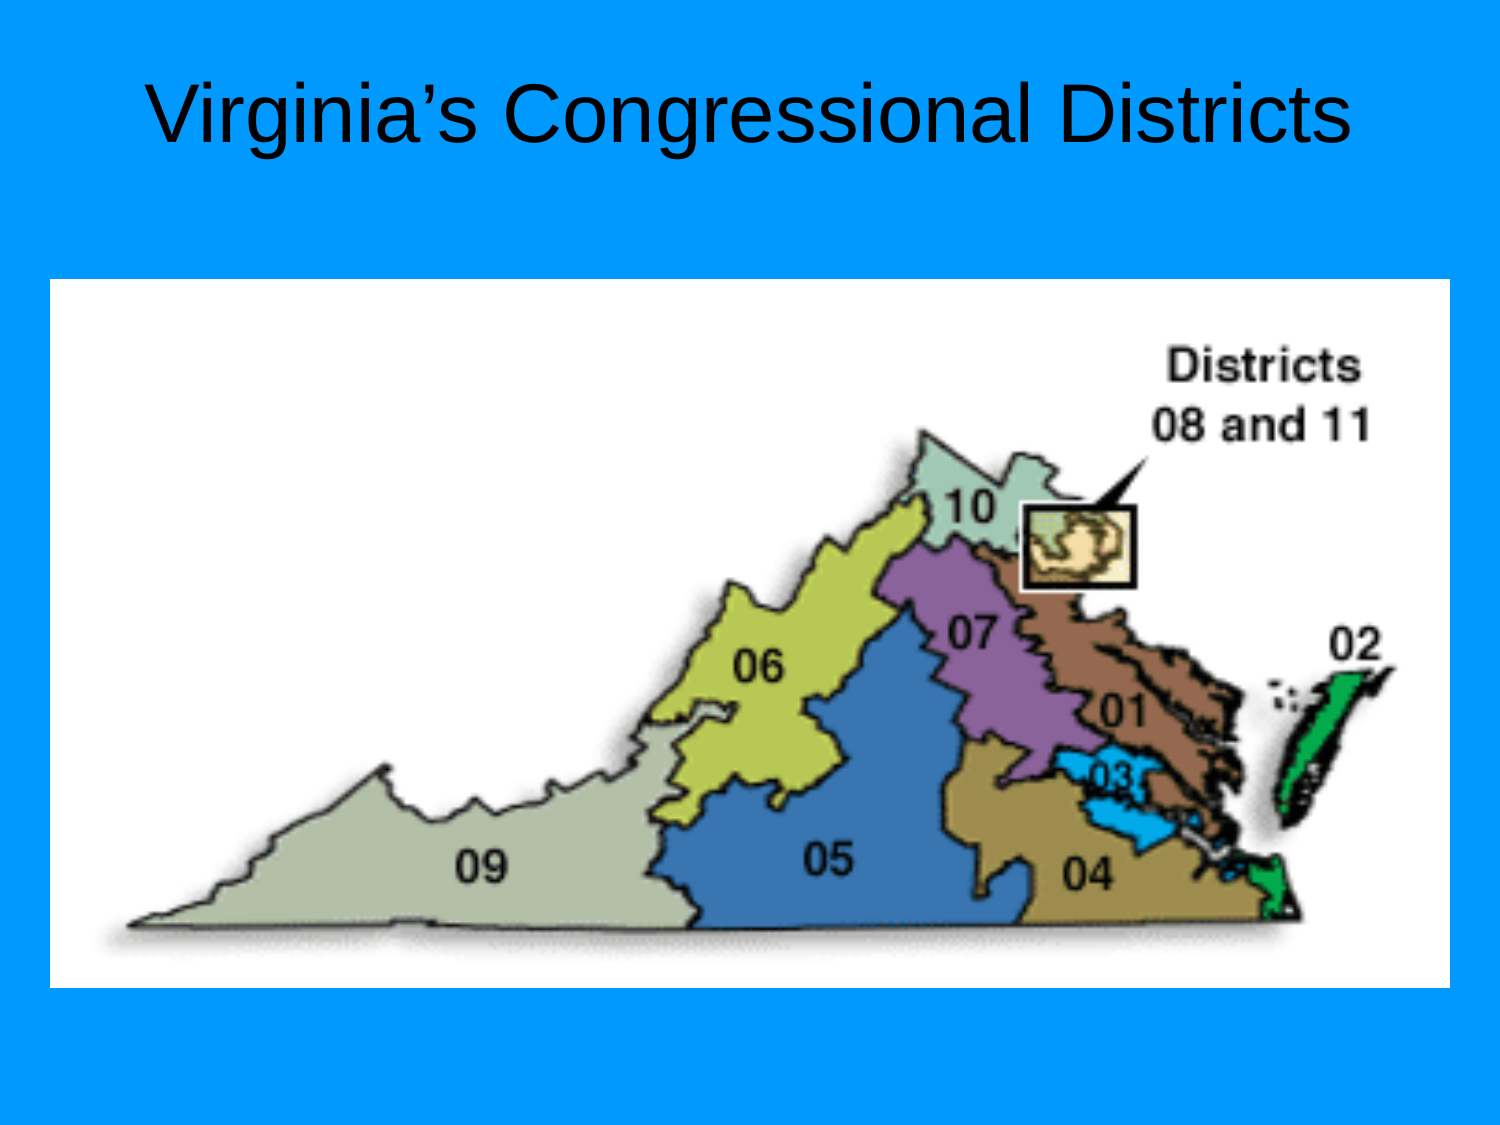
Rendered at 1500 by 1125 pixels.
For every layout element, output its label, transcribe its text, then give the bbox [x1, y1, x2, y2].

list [49, 279, 1451, 988]
title Virginia’s Congressional Districts [75, 45, 1425, 233]
